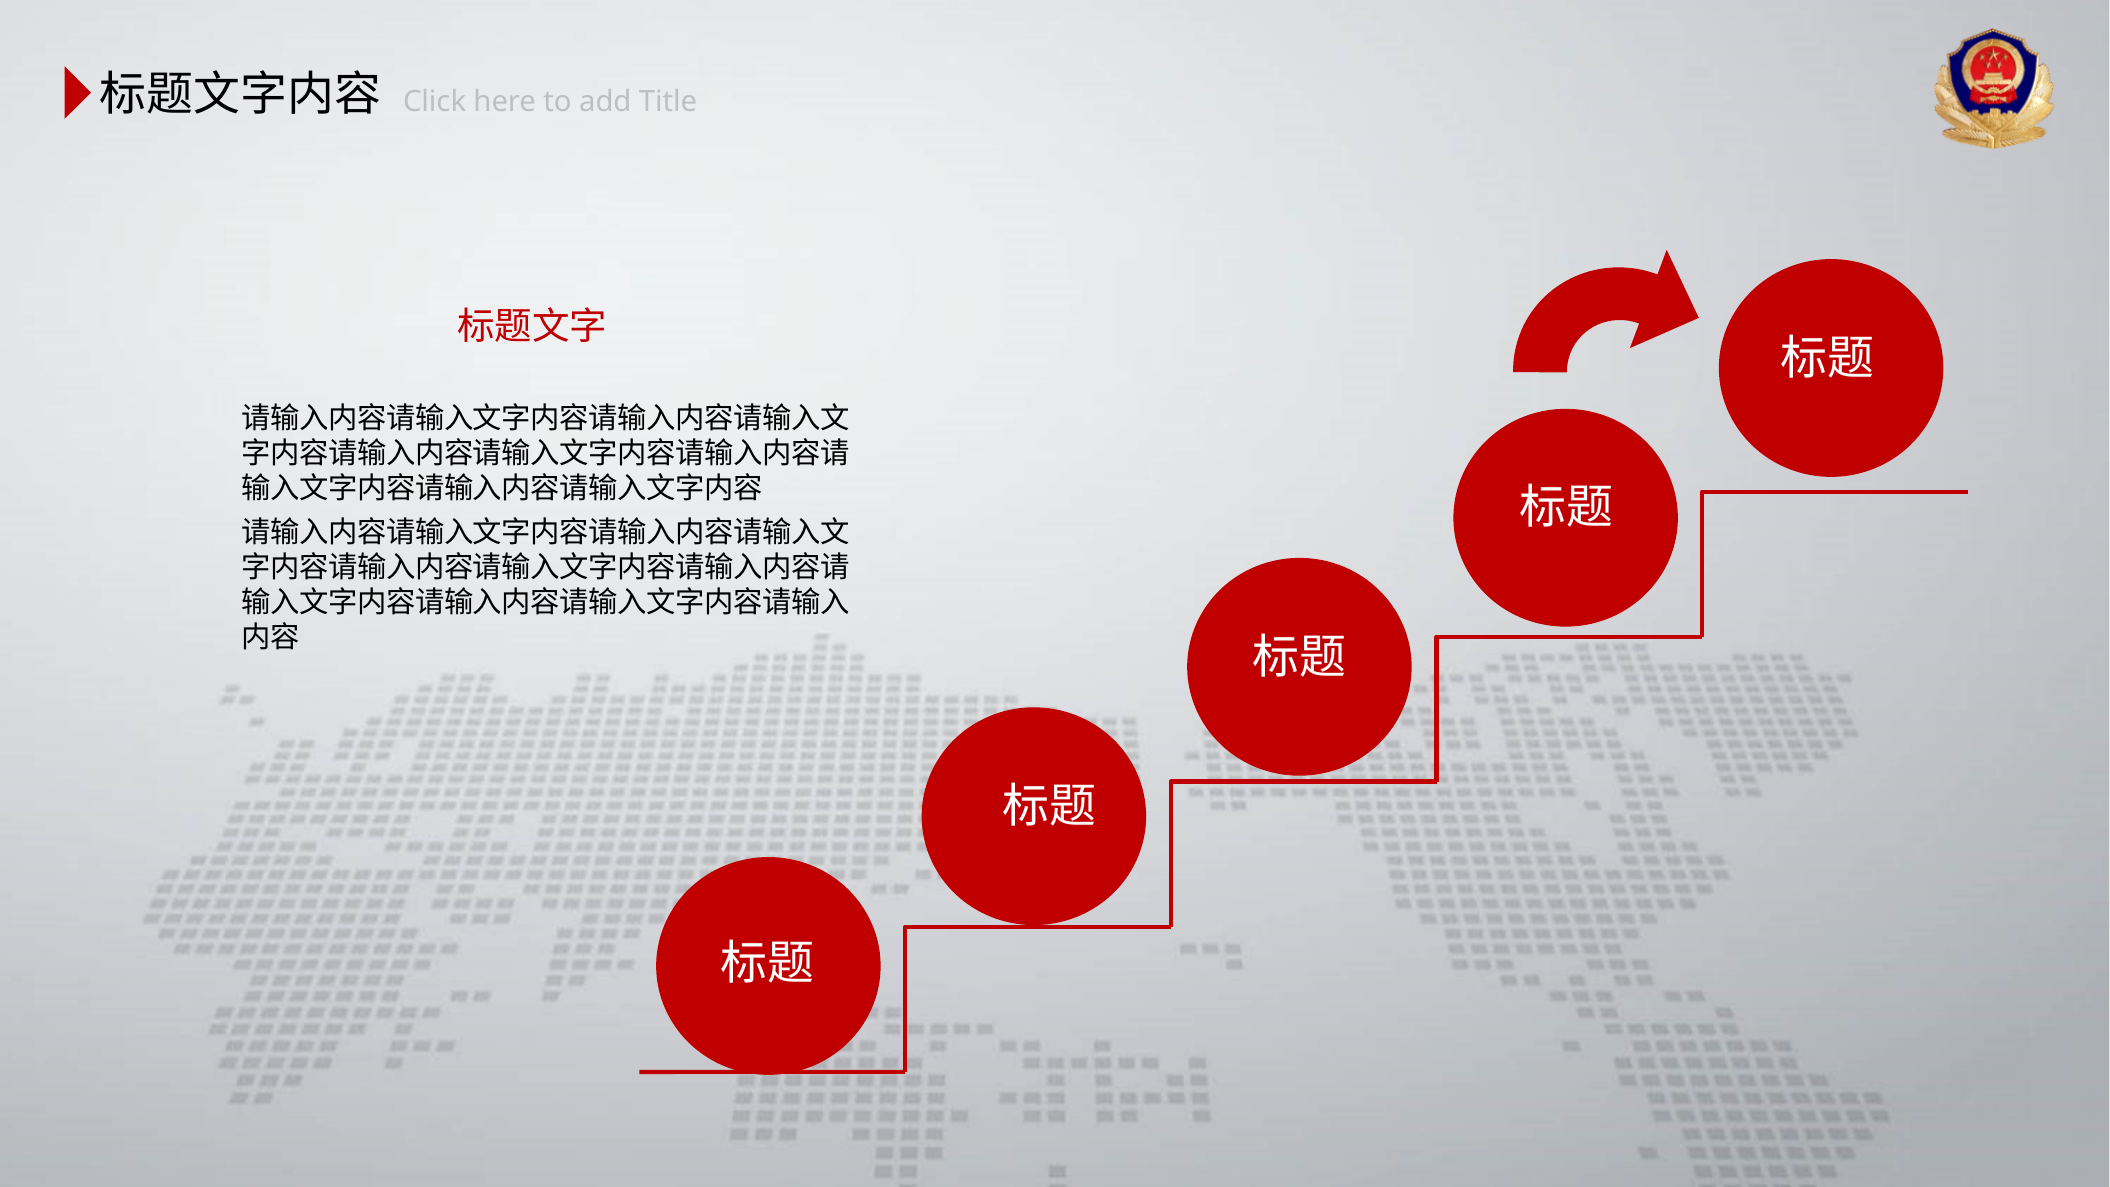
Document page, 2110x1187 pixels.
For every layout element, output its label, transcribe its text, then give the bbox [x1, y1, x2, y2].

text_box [1453, 408, 1678, 627]
text_box 请输入内容请输入文字内容请输入内容请输入文字内容请输入内容请输入文字内容请输入内容请输入文字内容请输入内容请输入文字内容请输入内容 [226, 514, 639, 661]
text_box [921, 707, 1147, 926]
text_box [1718, 259, 1944, 477]
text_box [64, 55, 721, 128]
text_box [1513, 249, 1699, 373]
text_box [639, 491, 1969, 1072]
picture [0, 0, 2110, 1187]
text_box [1187, 557, 1412, 776]
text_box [209, 294, 872, 514]
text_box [656, 857, 881, 1075]
